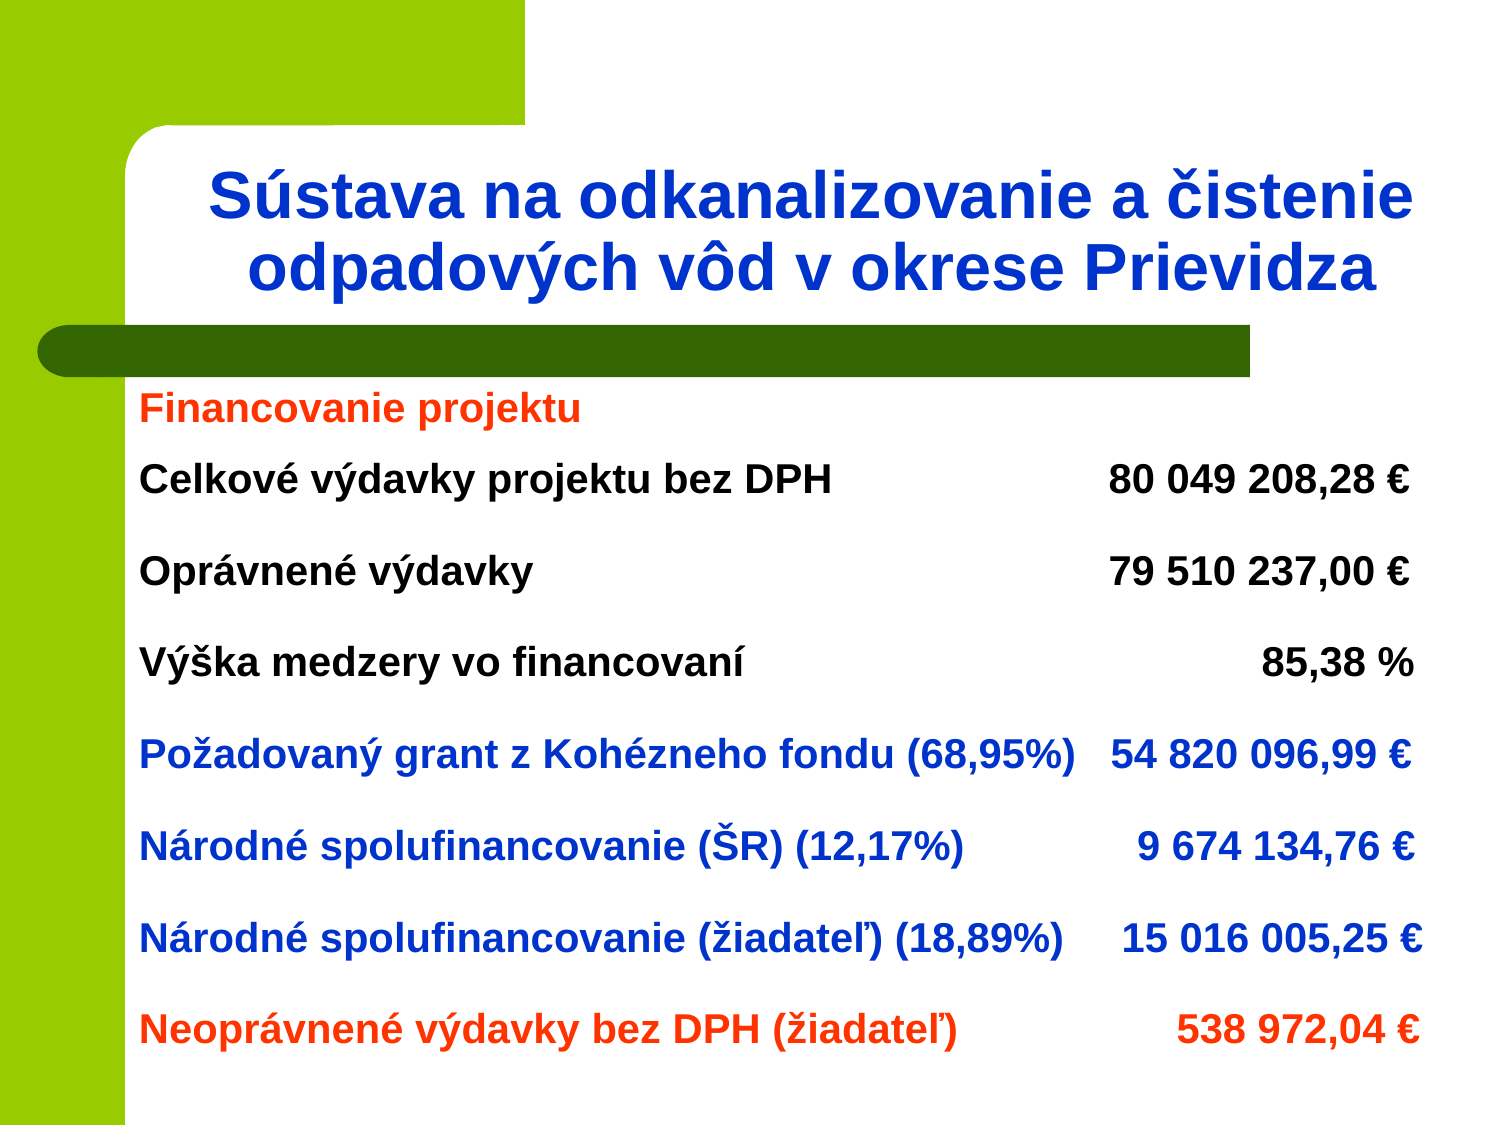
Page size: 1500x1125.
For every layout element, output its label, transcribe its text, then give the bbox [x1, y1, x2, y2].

title Sústava na odkanalizovanie a čistenie odpadových vôd v okrese Prievidza [124, 124, 1500, 313]
list Financovanie projektu Celkové výdavky projektu bez DPH 80 049 208,28 € Oprávnené výdavky 79 510 237,00 € Výška medzery vo financovaní 85,38 % Požadovaný grant z Kohézneho fondu (68,95%) 54 820 096,99 € Národné spolufinancovanie (ŠR) (12,17%) 9 674 134,76 € Národné spolufinancovanie (žiadateľ) (18,89%) 15 016 005,25 € Neoprávnené výdavky bez DPH (žiadateľ) 538 972,04 € [123, 373, 1500, 1125]
